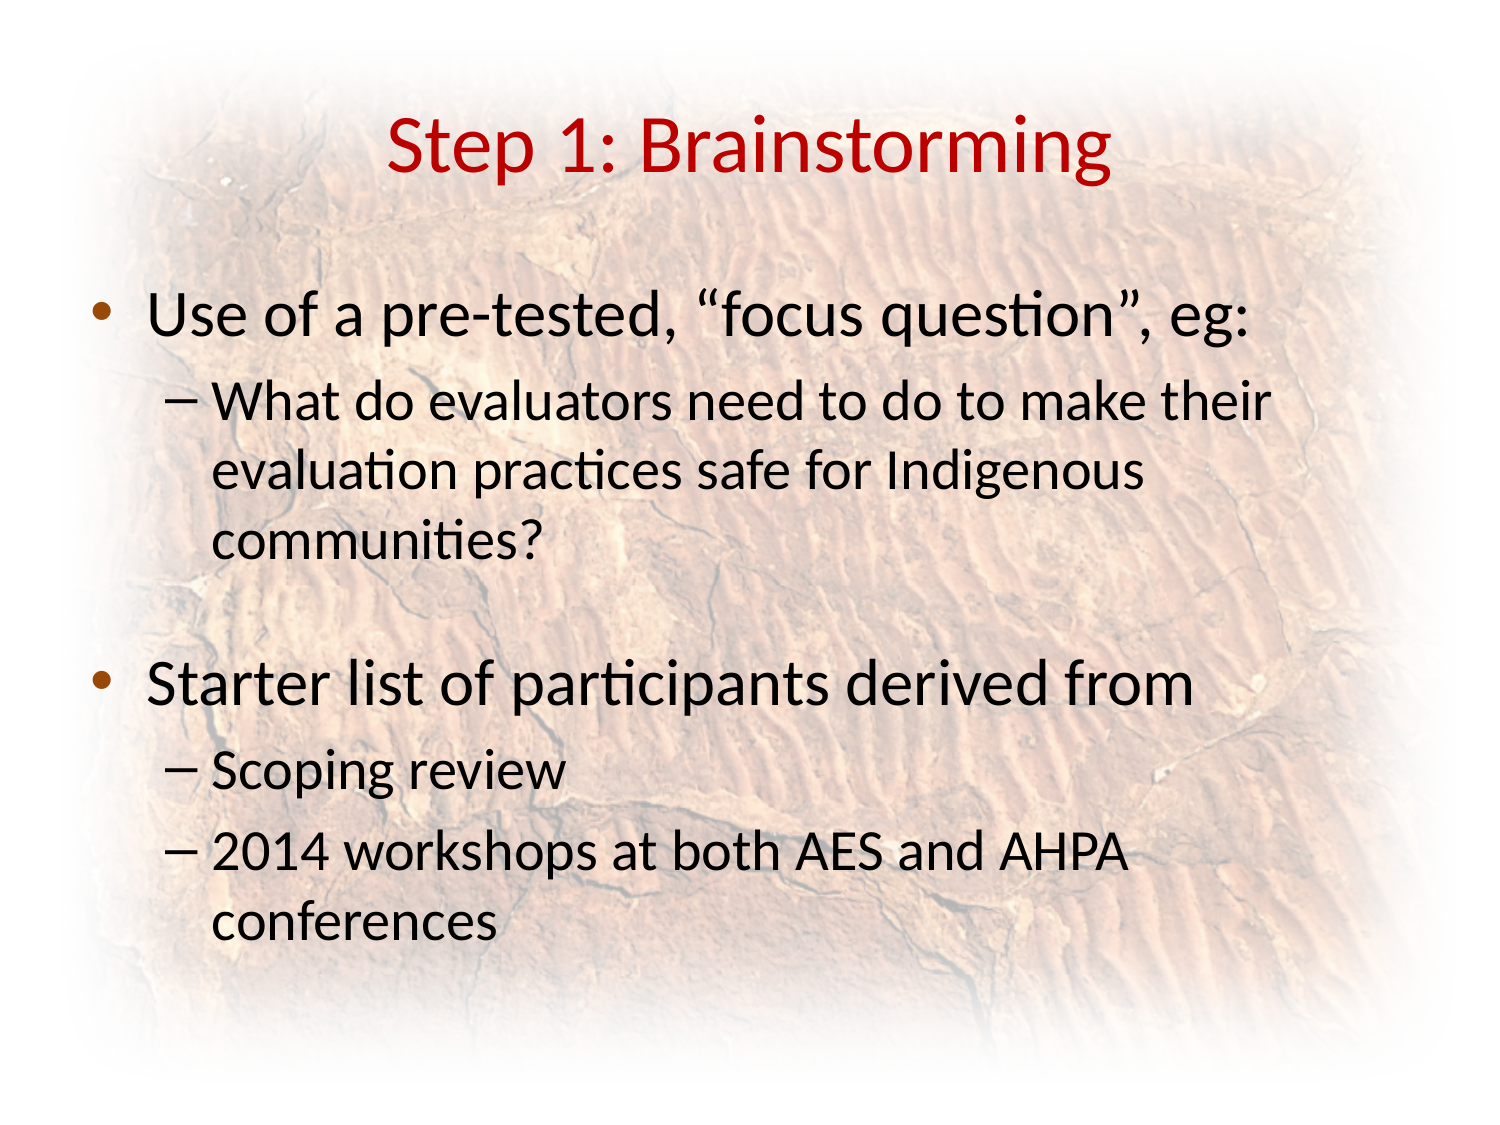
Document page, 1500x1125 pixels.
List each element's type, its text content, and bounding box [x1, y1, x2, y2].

list Use of a pre-tested, “focus question”, eg: What do evaluators need to do to make their evaluation practices safe for Indigenous communities? Starter list of participants derived from Scoping review 2014 workshops at both AES and AHPA conferences [75, 262, 1425, 1083]
title Step 1: Brainstorming [75, 45, 1425, 233]
